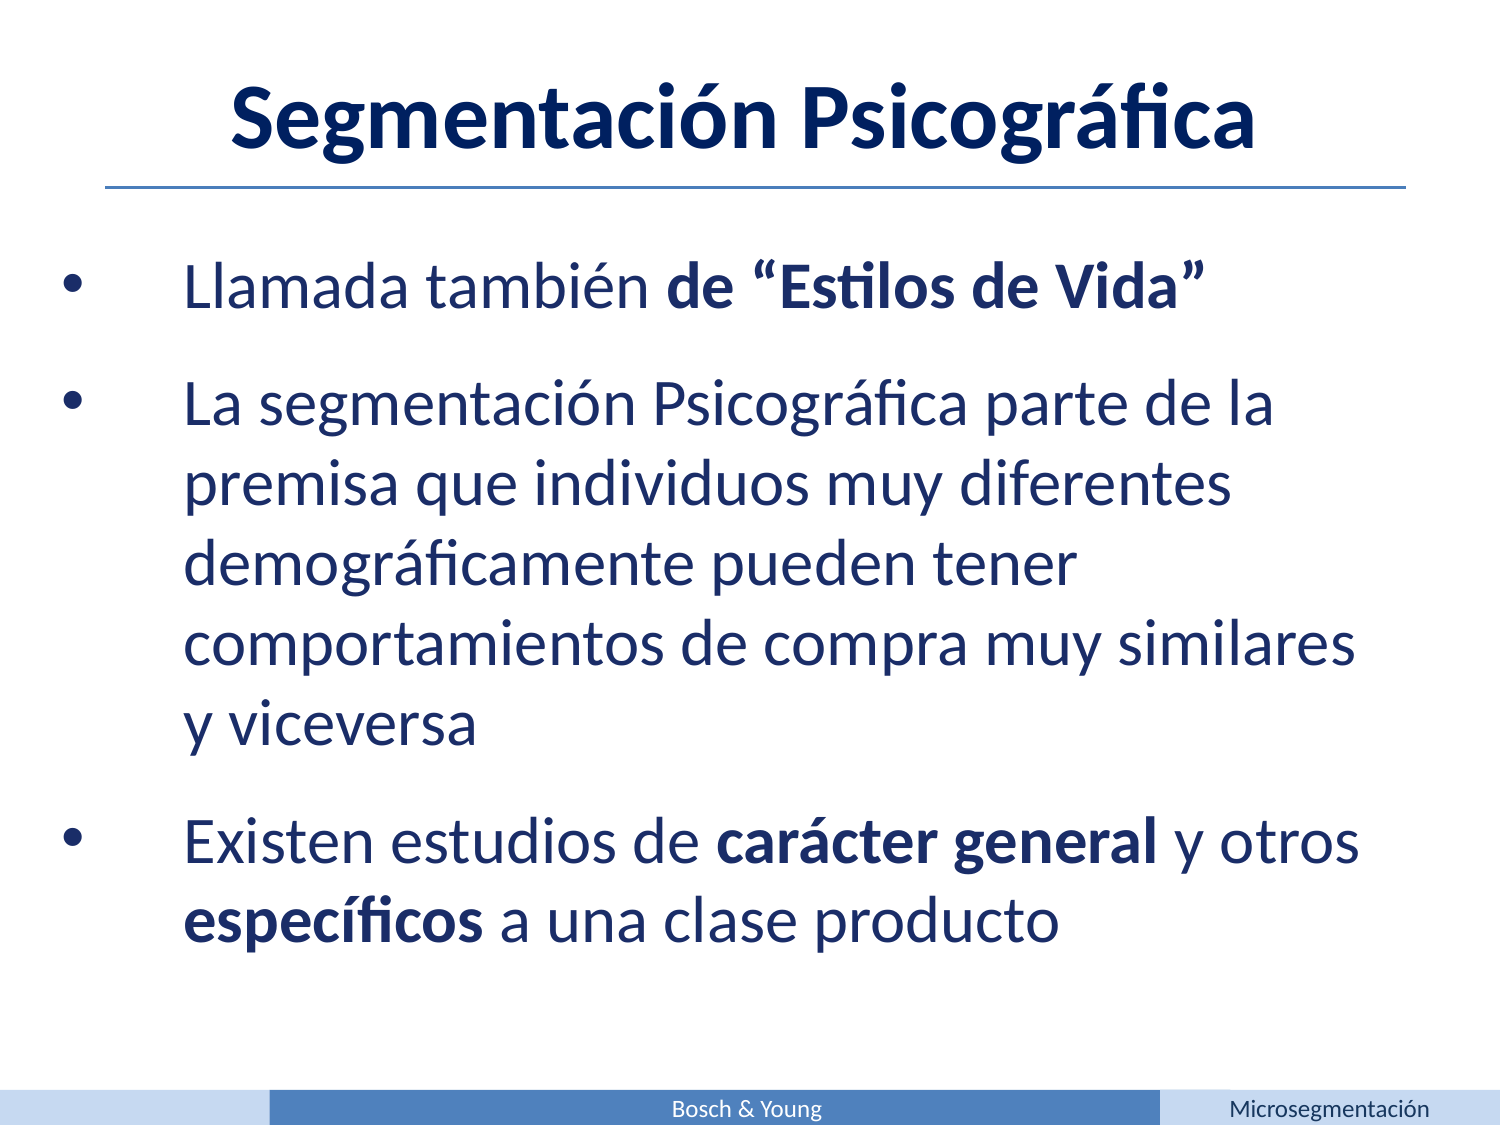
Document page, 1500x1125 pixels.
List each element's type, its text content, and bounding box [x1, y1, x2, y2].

text_box [0, 1088, 272, 1125]
text_box Bosch & Young [272, 1088, 1158, 1125]
text_box Segmentación Psicográfica [58, 46, 1430, 175]
text_box Llamada también de “Estilos de Vida” La segmentación Psicográfica parte de la premisa que individuos muy diferentes demográficamente pueden tener comportamientos de compra muy similares y viceversa Existen estudios de carácter general y otros específicos a una clase producto [46, 234, 1454, 964]
text_box Microsegmentación [1158, 1088, 1500, 1125]
